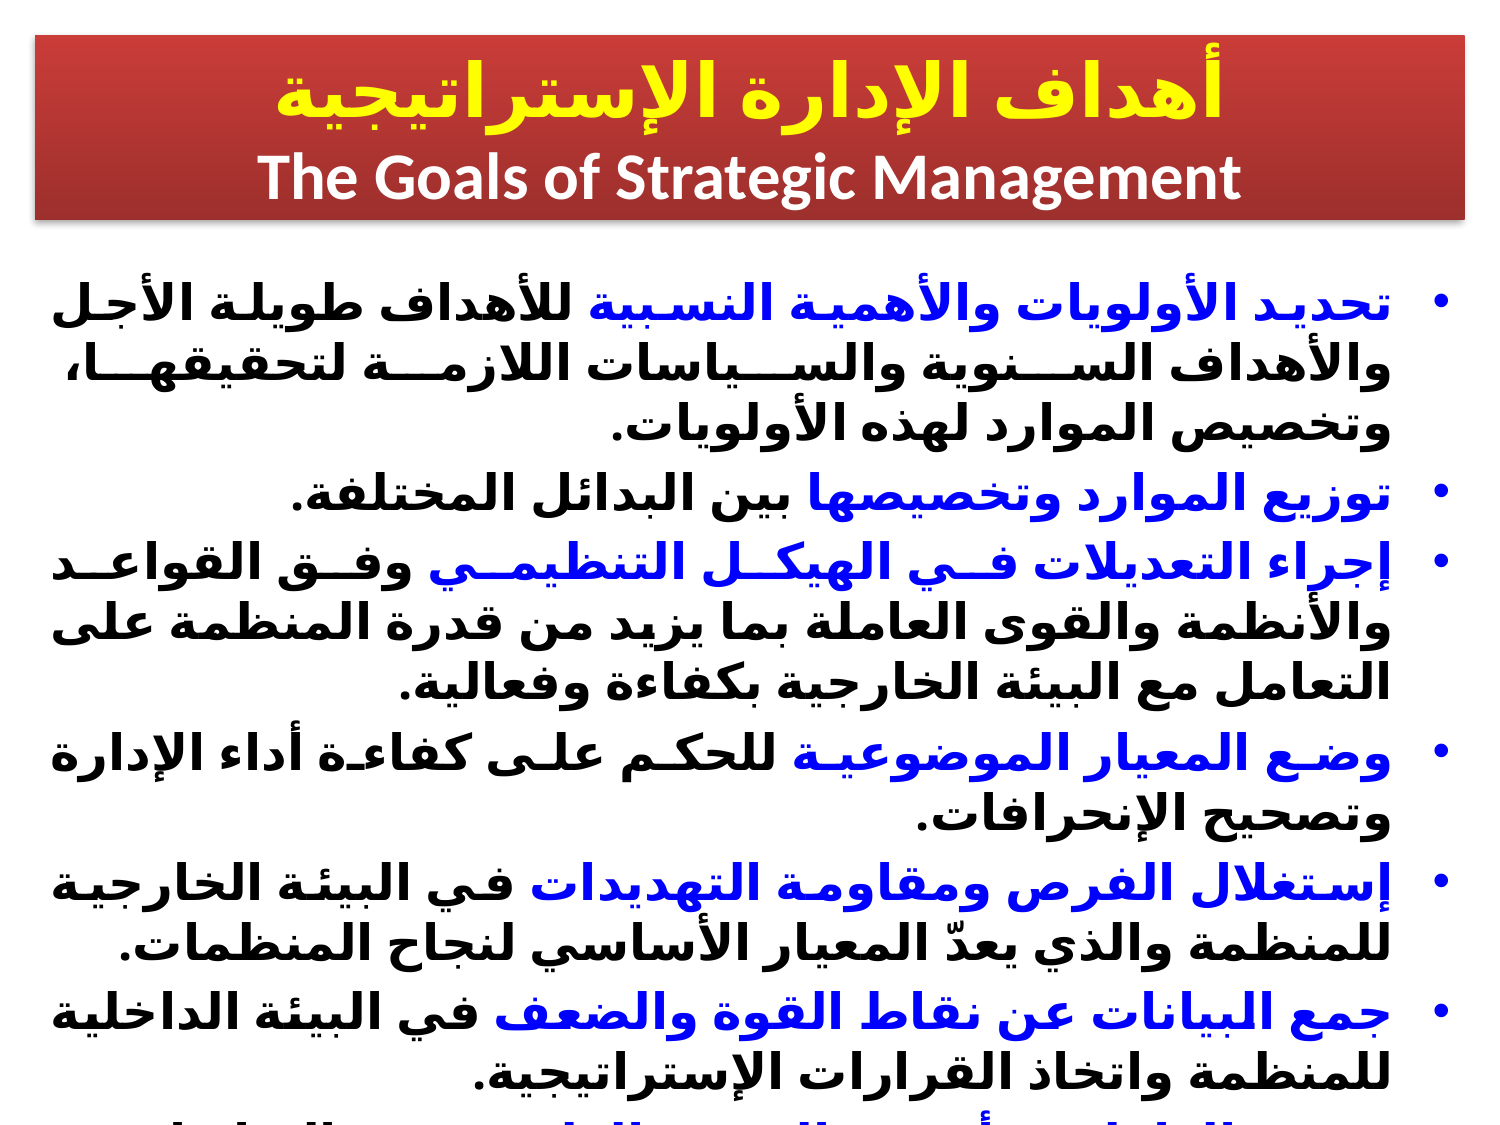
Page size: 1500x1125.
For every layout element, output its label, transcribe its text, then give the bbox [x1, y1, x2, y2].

text_box أهداف الإدارة الإستراتيجية The Goals of Strategic Management [35, 35, 1465, 220]
list تحديد الأولويات والأهمية النسبية للأهداف طويلة الأجل والأهداف السنوية والسياسات اللازمة لتحقيقها، وتخصيص الموارد لهذه الأولويات. توزيع الموارد وتخصيصها بين البدائل المختلفة. إجراء التعديلات في الهيكل التنظيمي وفق القواعد والأنظمة والقوى العاملة بما يزيد من قدرة المنظمة على التعامل مع البيئة الخارجية بكفاءة وفعالية. وضع المعيار الموضوعية للحكم على كفاءة أداء الإدارة وتصحيح الإنحرافات. إستغلال الفرص ومقاومة التهديدات في البيئة الخارجية للمنظمة والذي يعدّ المعيار الأساسي لنجاح المنظمات. جمع البيانات عن نقاط القوة والضعف في البيئة الداخلية للمنظمة واتخاذ القرارات الإستراتيجية. يشعر العاملون بأهمية المنهج العلمي في التعامل مع المشكلات. تسهيل عملية الإتصال داخل المنظمة. [35, 262, 1465, 1090]
